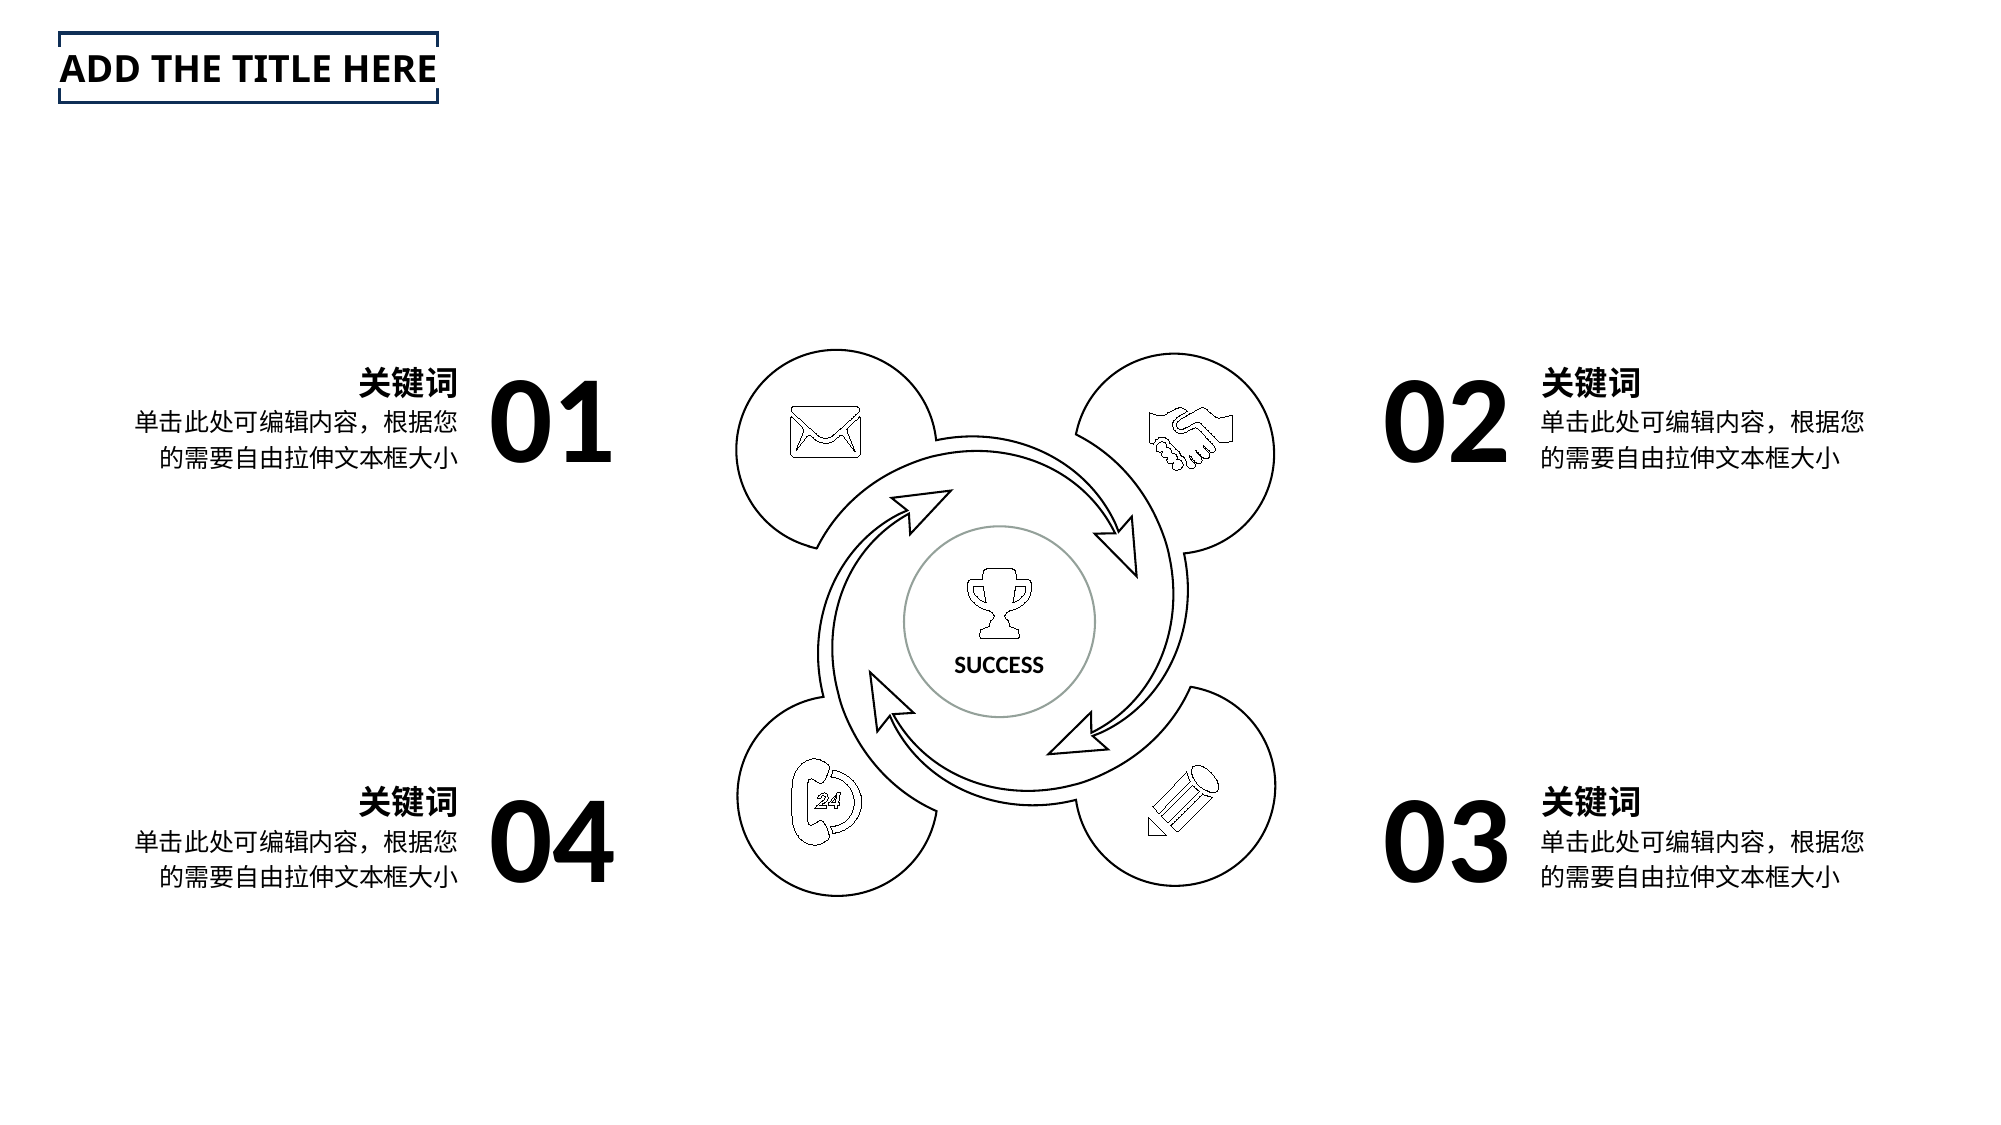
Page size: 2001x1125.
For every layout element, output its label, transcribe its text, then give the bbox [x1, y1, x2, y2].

text_box 04 [474, 749, 631, 915]
text_box 关键词 [1526, 346, 1657, 410]
text_box 03 [1369, 749, 1526, 915]
text_box 单击此处可编辑内容，根据您的需要自由拉伸文本框大小 [105, 812, 474, 900]
text_box 关键词 [343, 765, 474, 829]
text_box 01 [474, 330, 631, 496]
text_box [0, 32, 498, 103]
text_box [735, 349, 1278, 899]
text_box 关键词 [343, 346, 474, 410]
text_box 关键词 [1526, 765, 1657, 829]
text_box 单击此处可编辑内容，根据您的需要自由拉伸文本框大小 [105, 393, 474, 480]
text_box 02 [1369, 330, 1526, 496]
text_box 单击此处可编辑内容，根据您的需要自由拉伸文本框大小 [1525, 393, 1895, 480]
text_box 单击此处可编辑内容，根据您的需要自由拉伸文本框大小 [1525, 812, 1895, 900]
